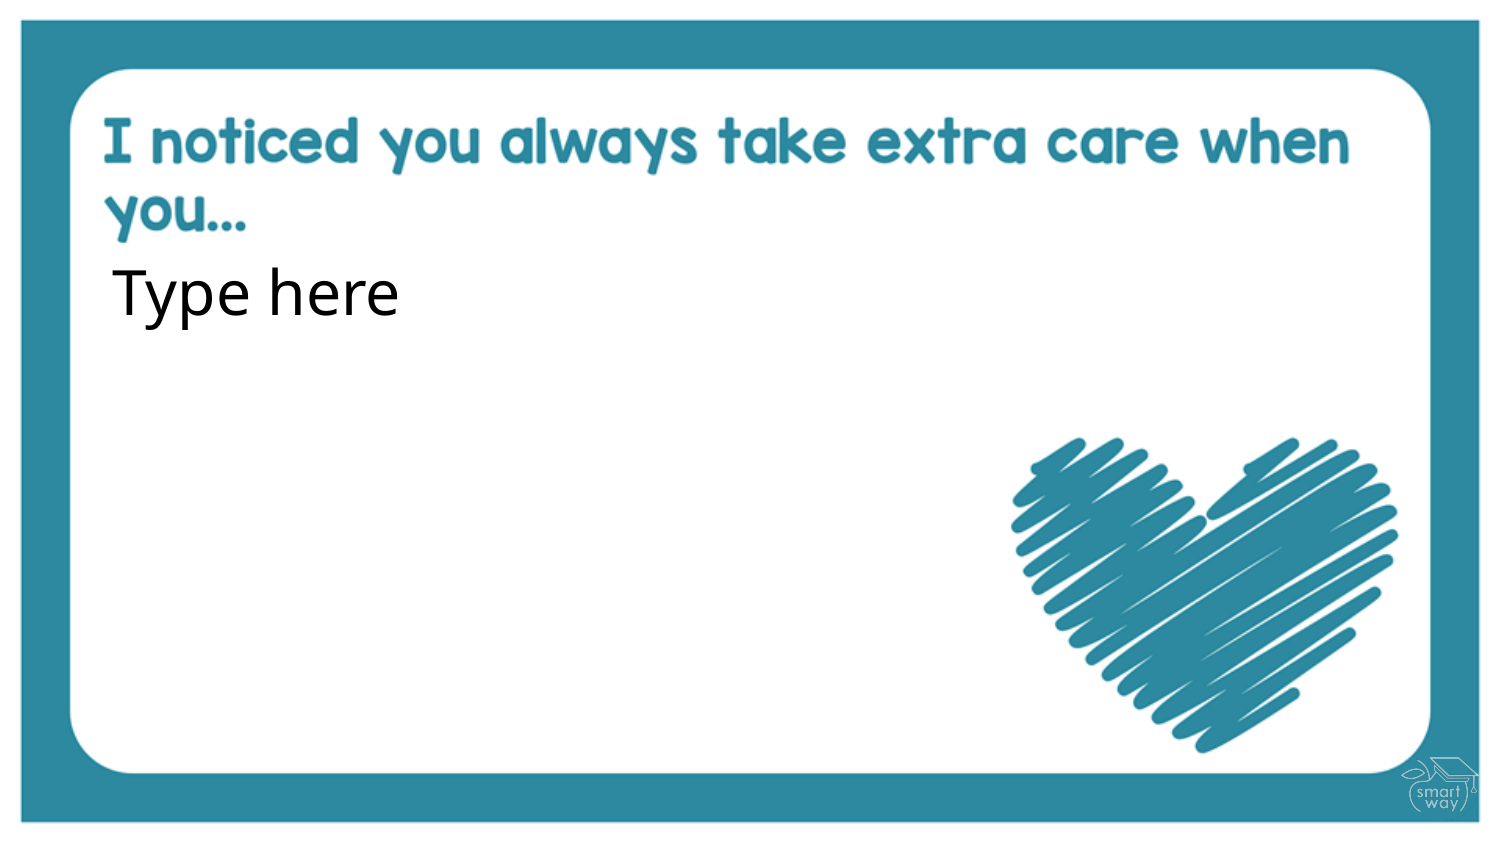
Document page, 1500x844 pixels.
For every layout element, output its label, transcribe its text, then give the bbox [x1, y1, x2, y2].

text_box [1413, 746, 1466, 755]
picture [0, 0, 1500, 844]
text_box Type here [97, 238, 718, 343]
